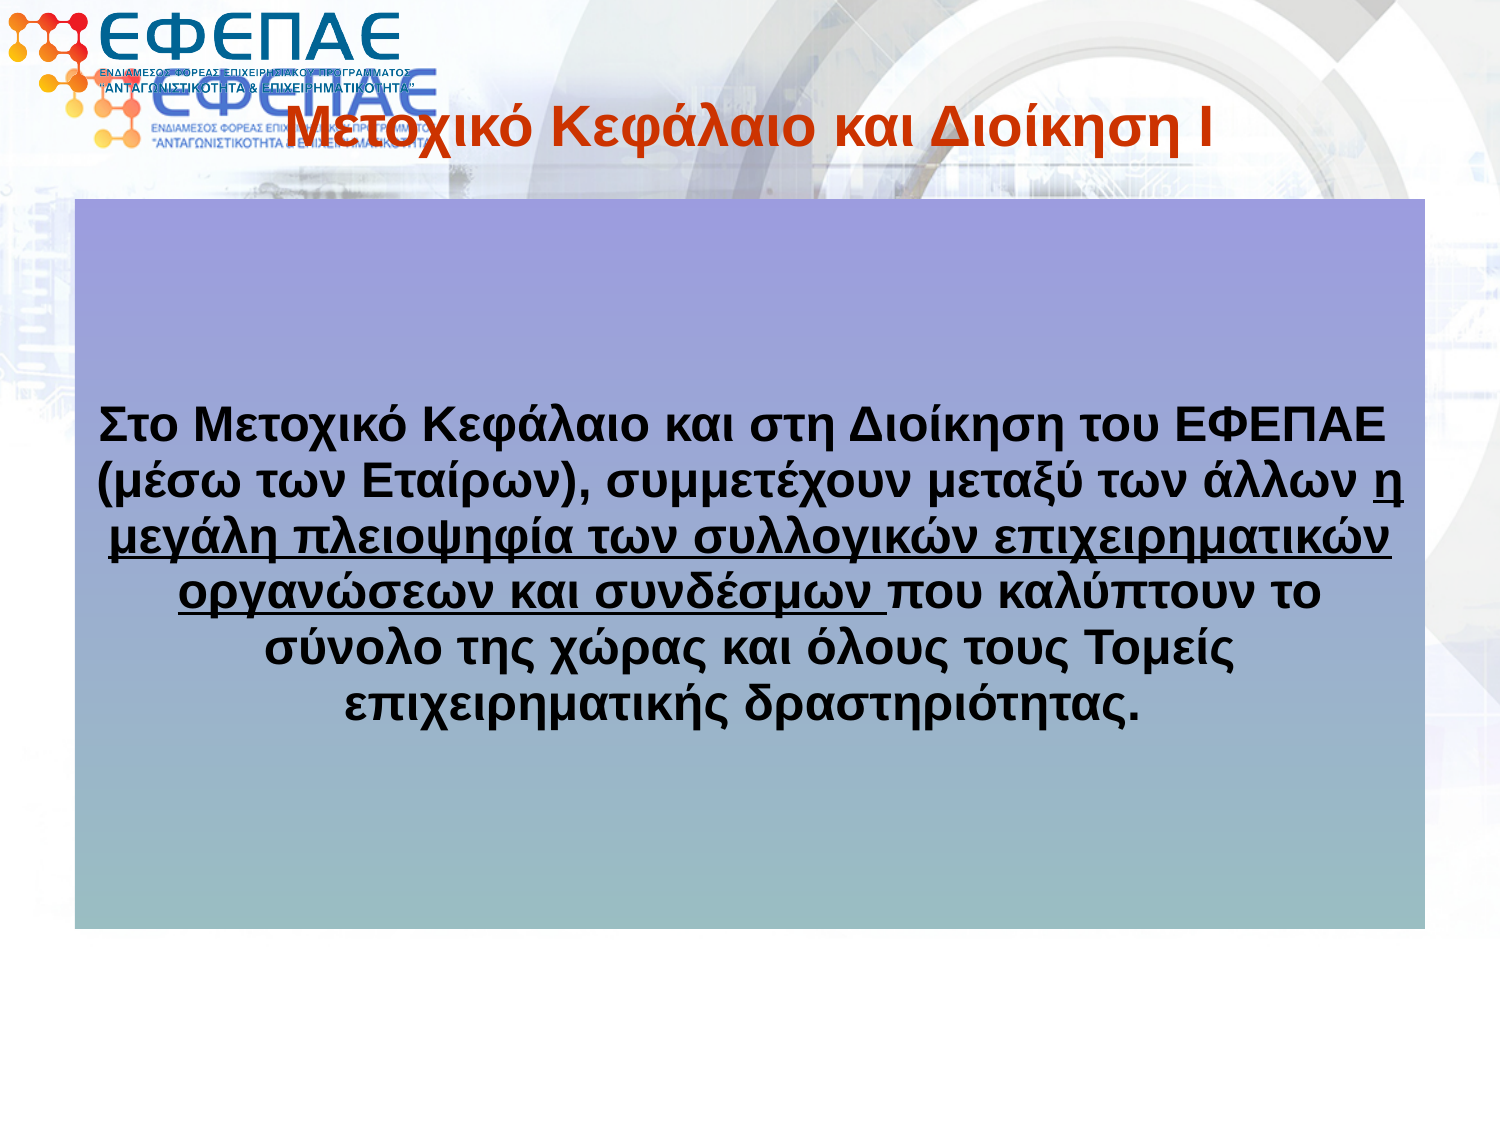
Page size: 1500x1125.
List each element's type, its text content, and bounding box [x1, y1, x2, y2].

table_cell 15 [0, 0, 1500, 1125]
title Μετοχικό Κεφάλαιο και Διοίκηση Ι [76, 58, 1424, 188]
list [74, 198, 1426, 1044]
picture [0, 0, 423, 106]
